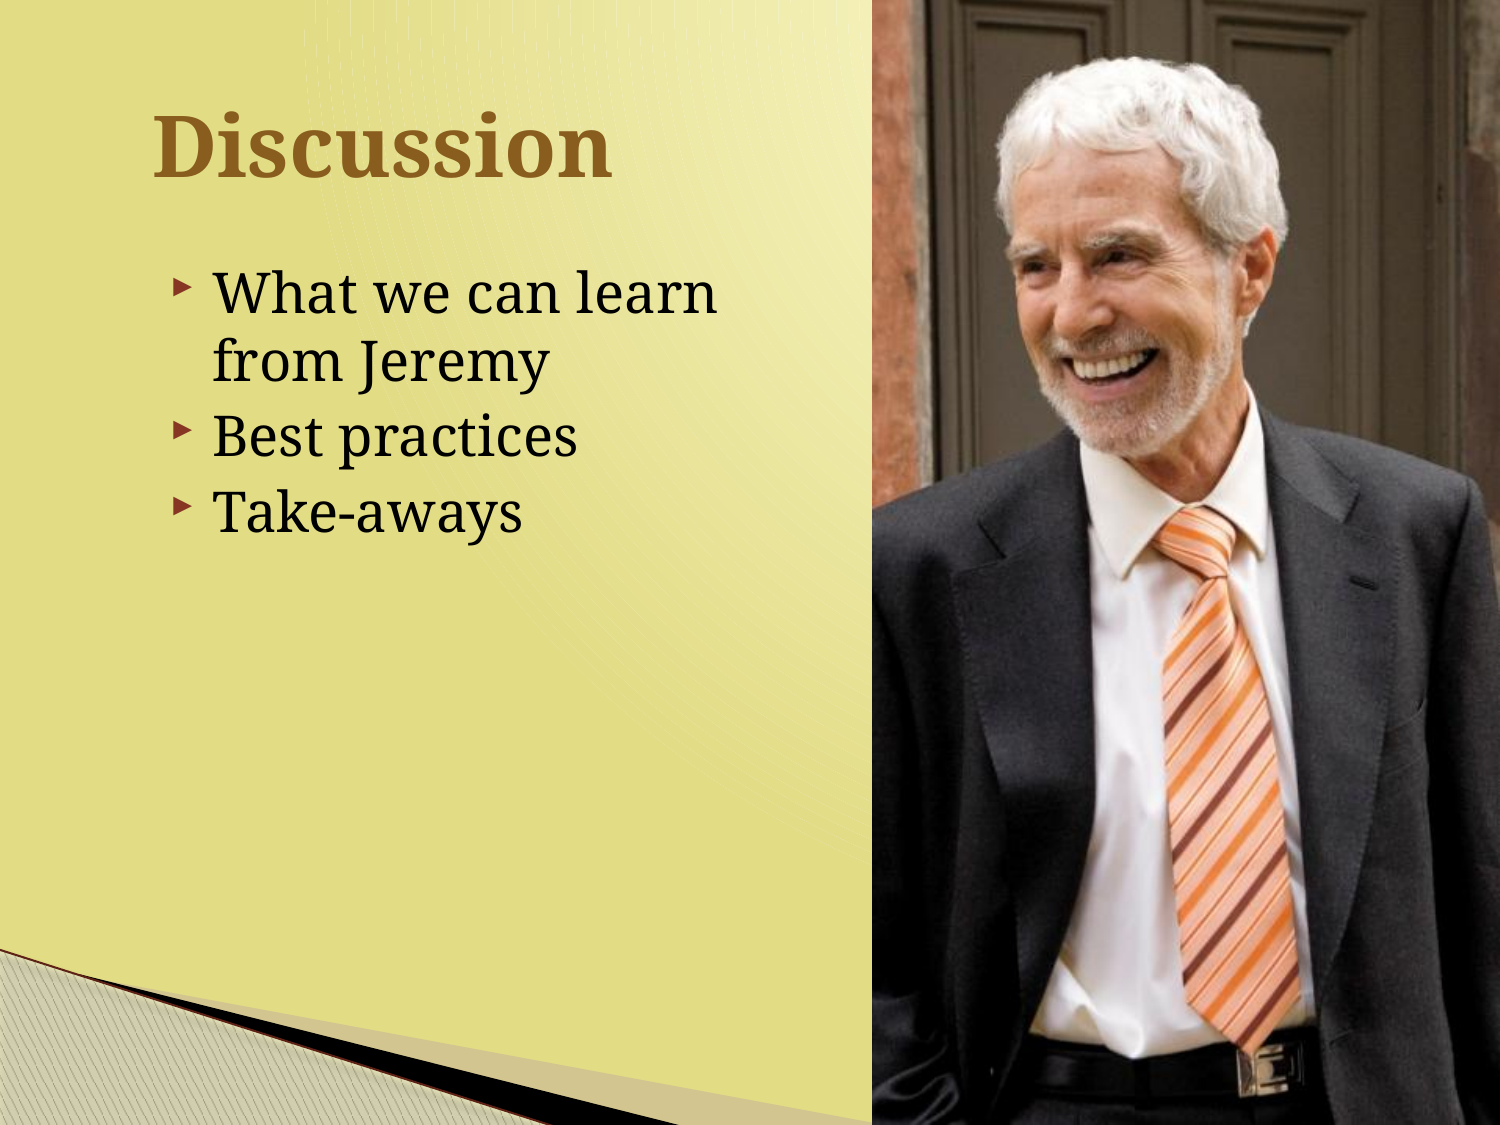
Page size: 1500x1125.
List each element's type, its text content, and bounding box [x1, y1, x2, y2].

list What we can learn from Jeremy Best practices Take-aways [137, 249, 825, 955]
picture [871, 0, 1500, 1125]
title Discussion [137, 50, 838, 238]
